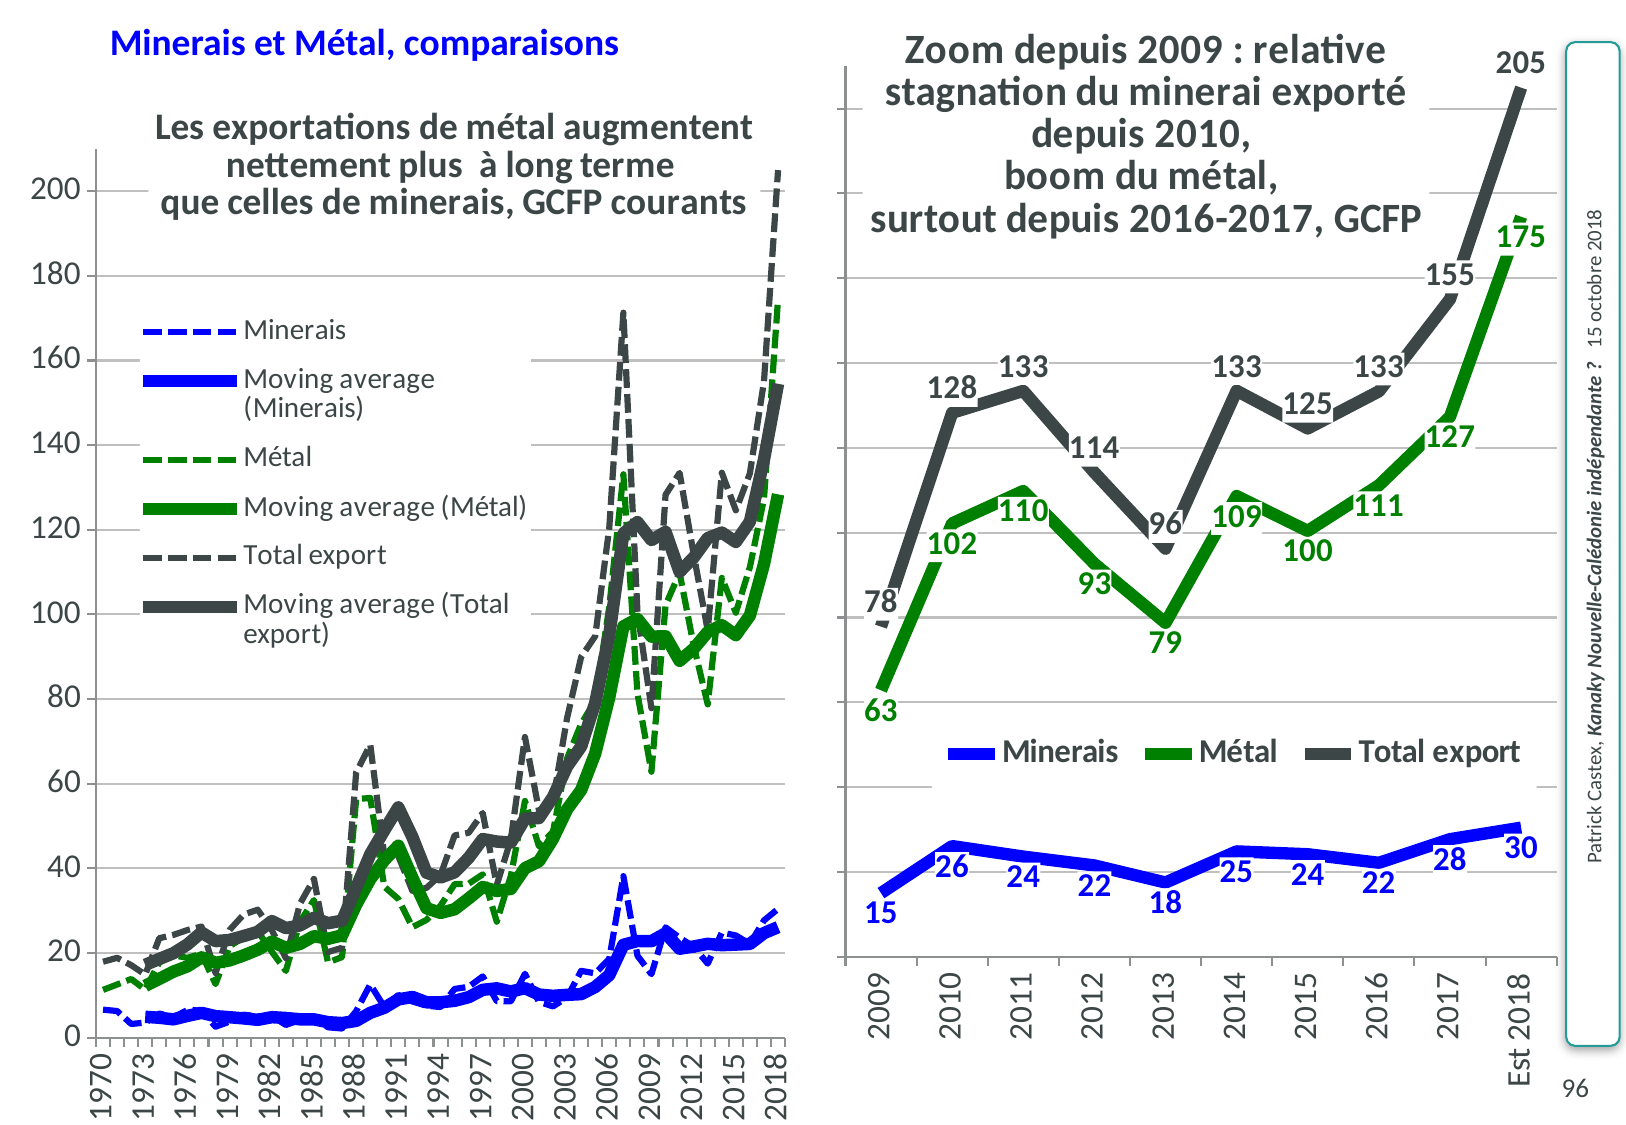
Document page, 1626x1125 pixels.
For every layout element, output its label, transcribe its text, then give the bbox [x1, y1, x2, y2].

chart [29, 99, 827, 1125]
text_box Minerais et Métal, comparaisons [95, 11, 789, 96]
chart [825, 19, 1559, 1099]
